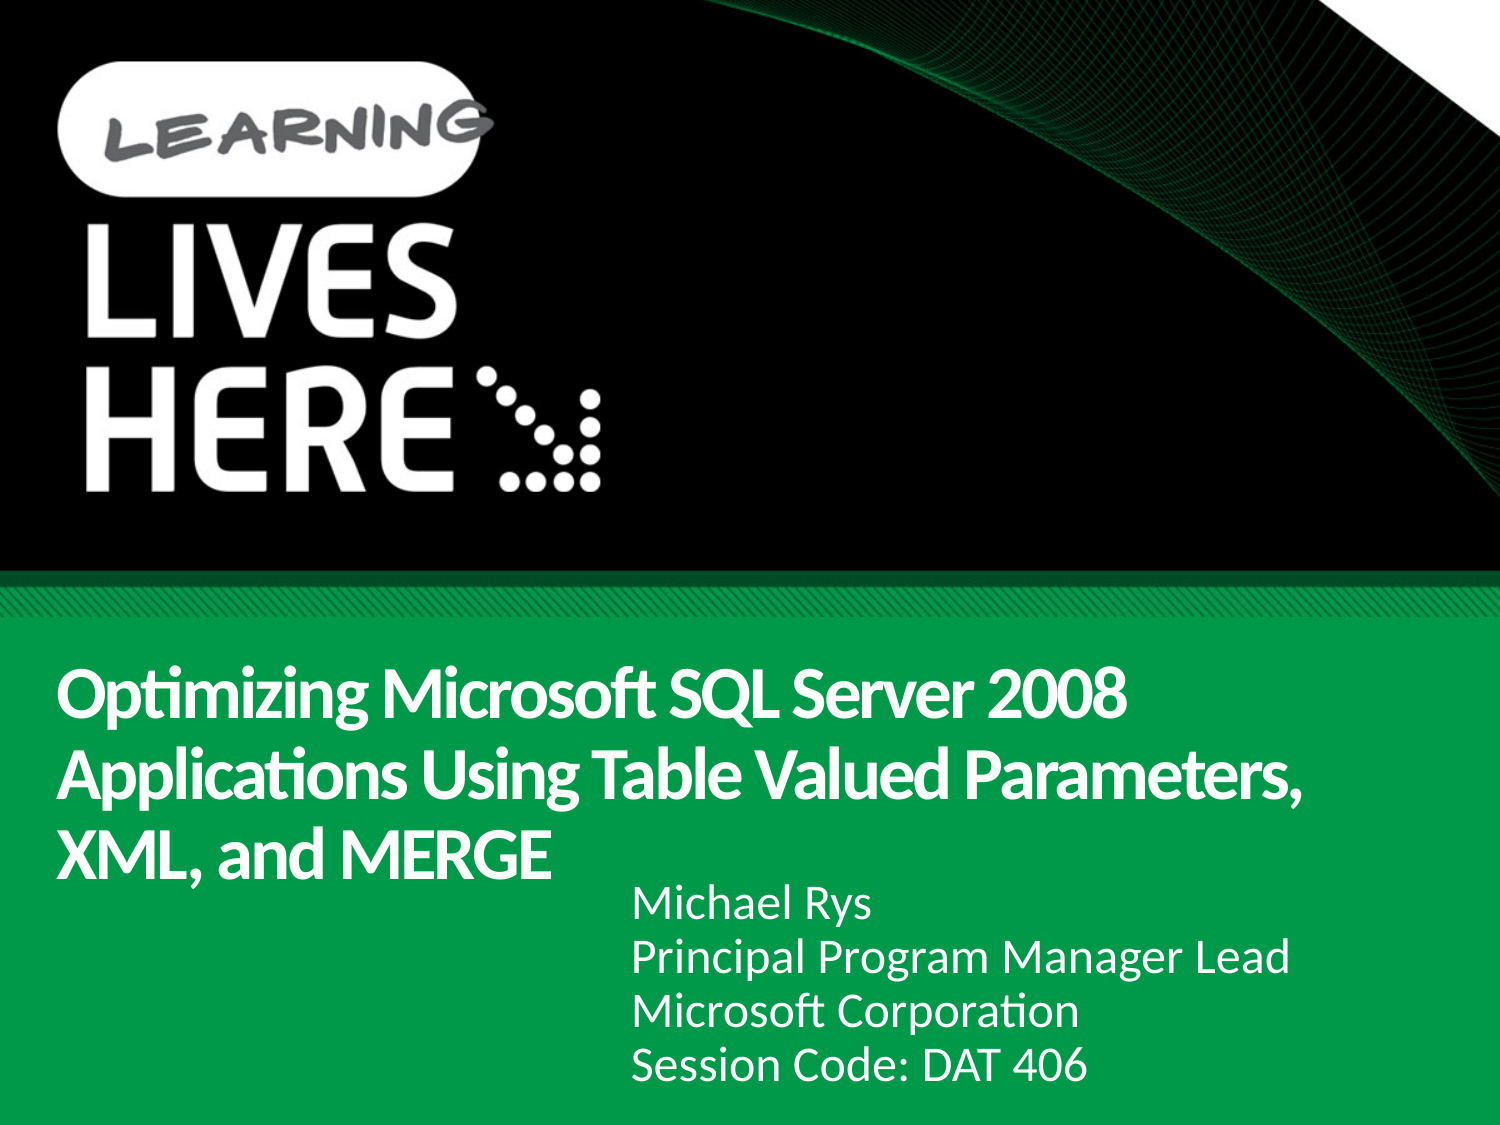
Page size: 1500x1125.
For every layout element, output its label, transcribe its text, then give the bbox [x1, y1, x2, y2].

subtitle Michael Rys Principal Program Manager Lead Microsoft Corporation Session Code: DAT 406 [630, 876, 1452, 952]
picture [0, 0, 1500, 1125]
title Optimizing Microsoft SQL Server 2008 Applications Using Table Valued Parameters, XML, and MERGE [56, 653, 1356, 873]
